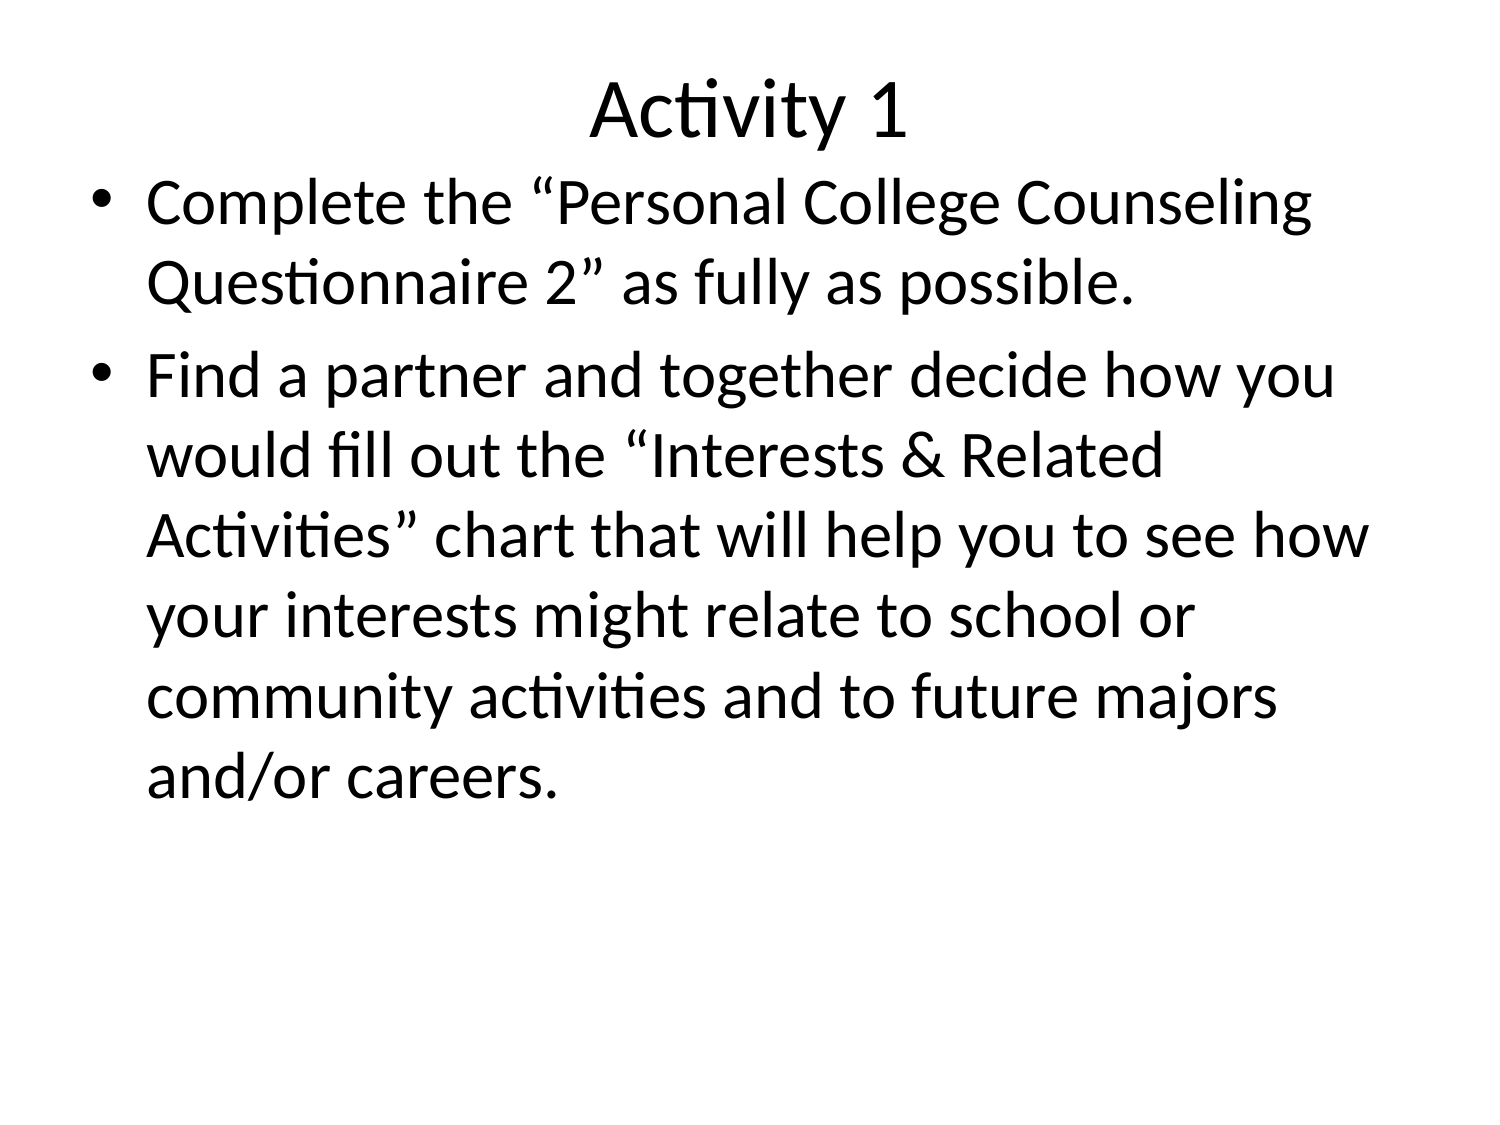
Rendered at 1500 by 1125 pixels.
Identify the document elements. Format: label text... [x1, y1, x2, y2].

list Complete the “Personal College Counseling Questionnaire 2” as fully as possible. Find a partner and together decide how you would fill out the “Interests & Related Activities” chart that will help you to see how your interests might relate to school or community activities and to future majors and/or careers. [75, 149, 1425, 1005]
title Activity 1 [75, 45, 1425, 149]
